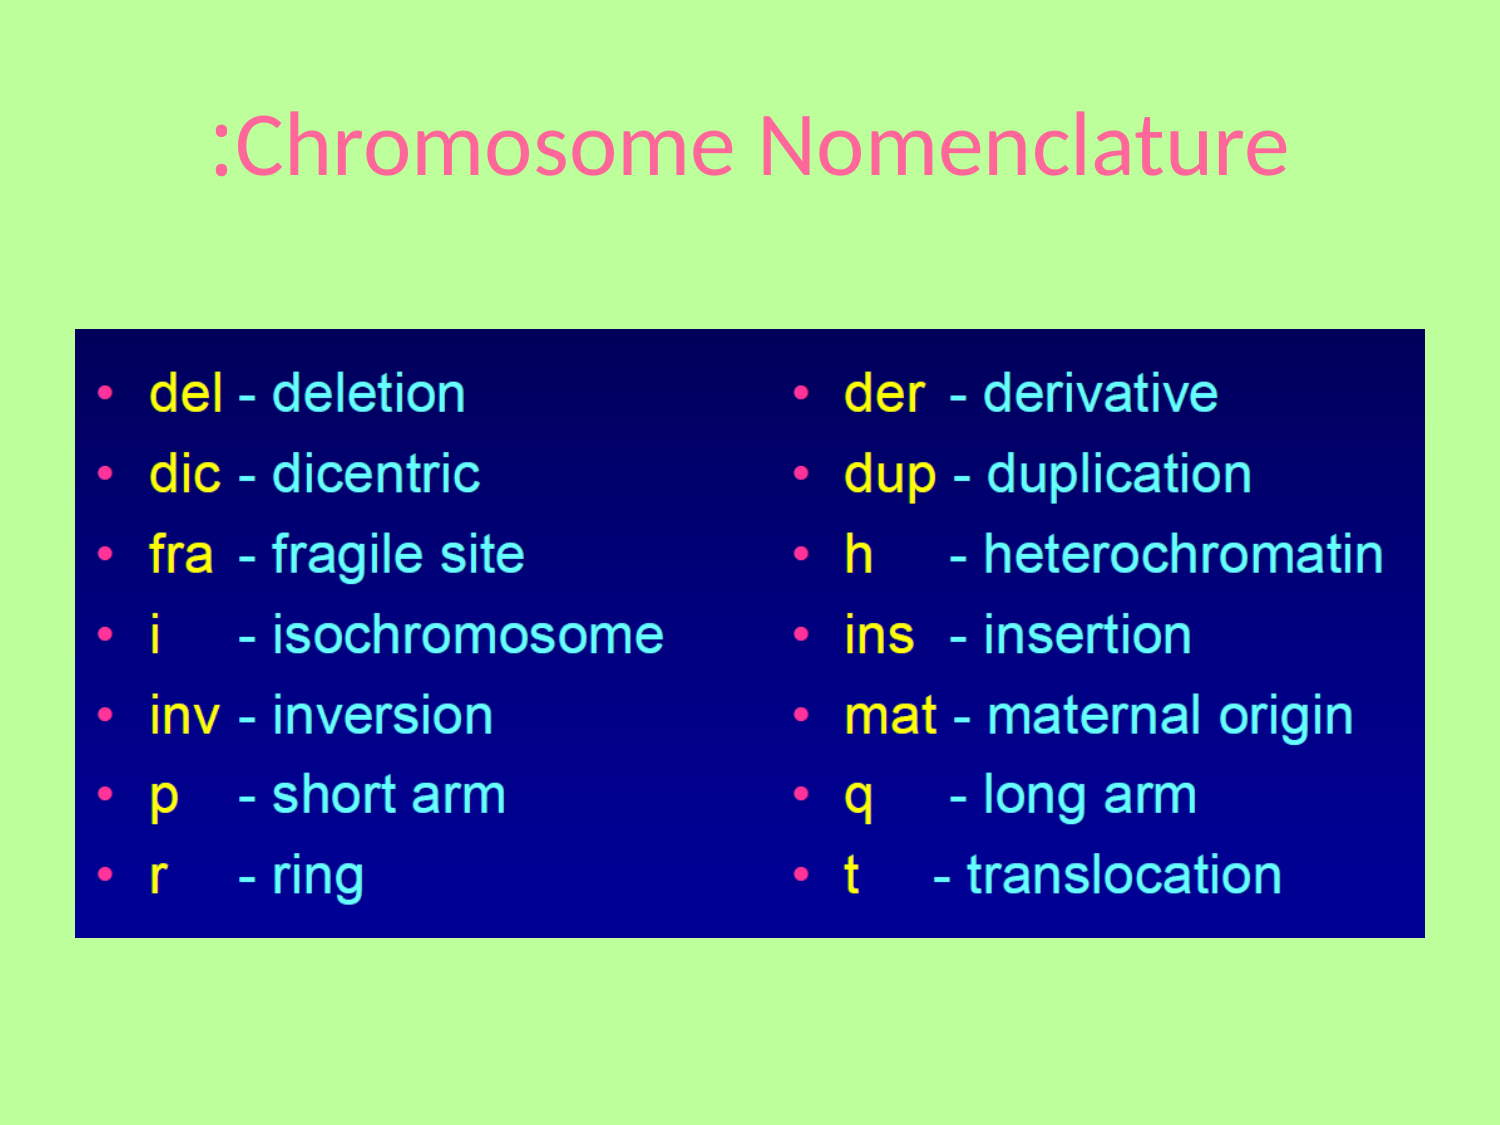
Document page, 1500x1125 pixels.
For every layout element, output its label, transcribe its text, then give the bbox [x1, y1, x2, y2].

title Chromosome Nomenclature: [75, 45, 1425, 233]
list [74, 329, 1426, 939]
